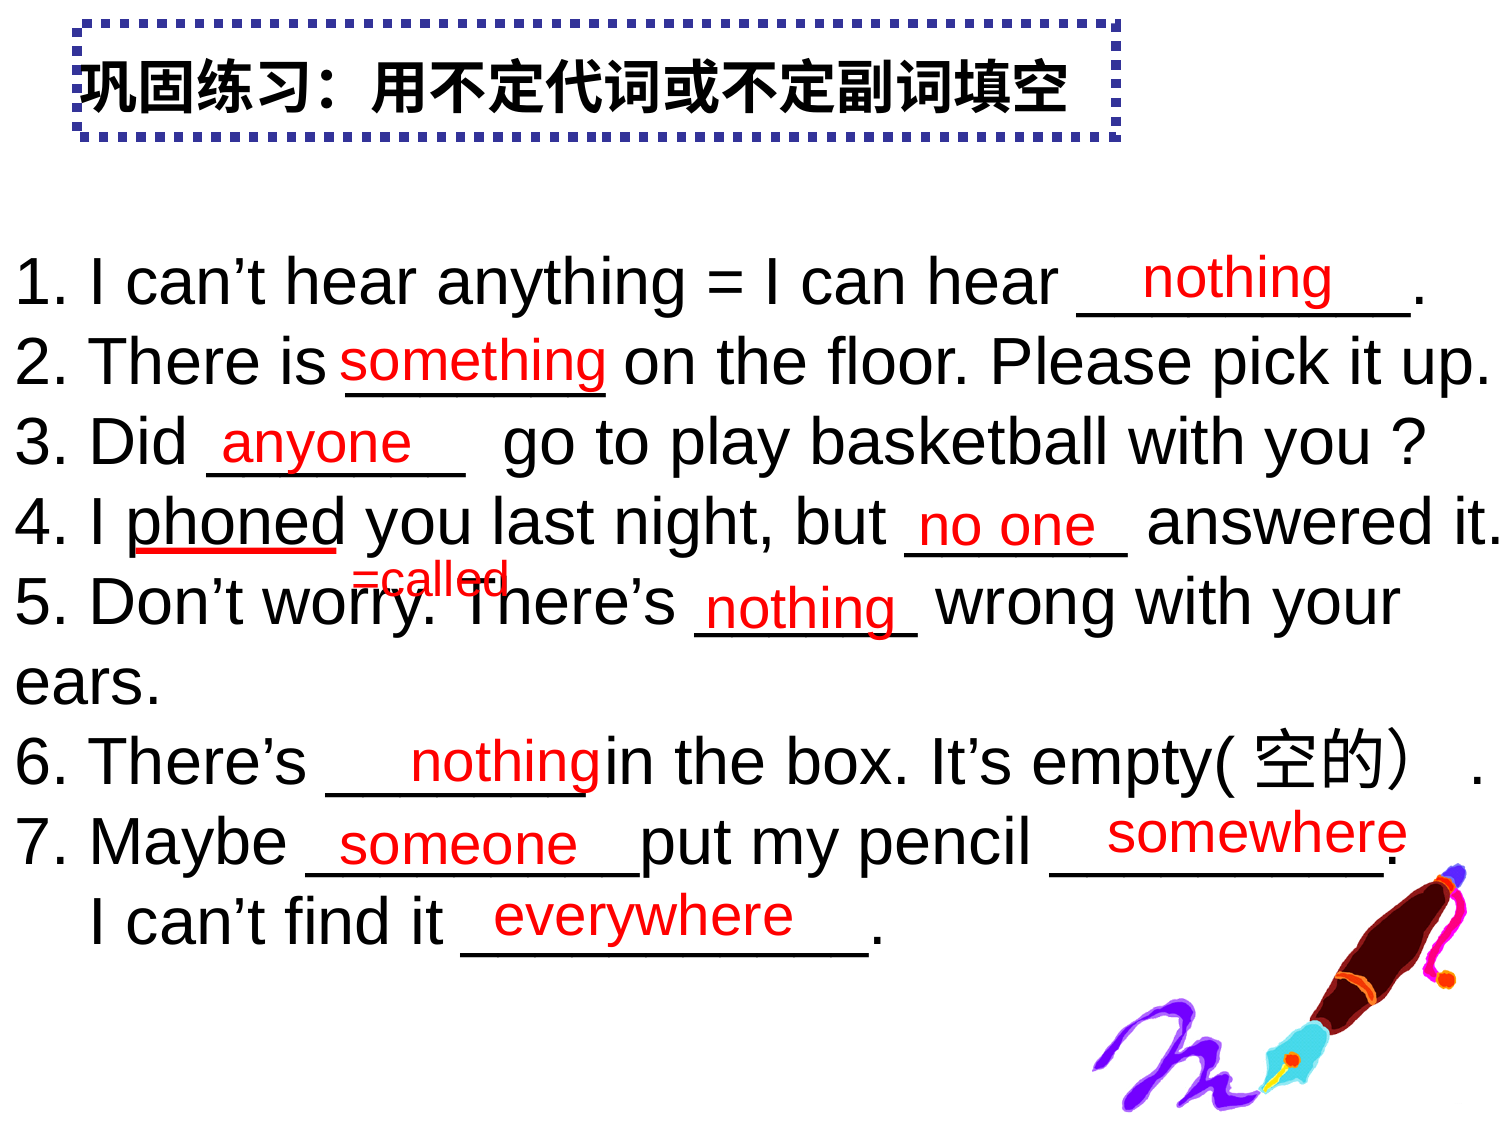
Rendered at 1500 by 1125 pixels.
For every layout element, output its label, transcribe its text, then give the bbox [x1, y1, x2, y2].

text_box anyone [206, 397, 490, 482]
text_box someone [324, 798, 609, 884]
text_box nothing [1128, 231, 1353, 317]
text_box [76, 23, 1117, 138]
text_box 巩固练习：用不定代词或不定副词填空 [64, 42, 1093, 128]
text_box somewhere [1092, 786, 1447, 862]
text_box something [324, 314, 632, 400]
text_box nothing [690, 562, 916, 648]
text_box 1. I can’t hear anything = I can hear _________. 2. There is _______ on the floor. Please pick it up. 3. Did _______ go to play basketball with you ? 4. I phoned you last night, but ______ answered it. 5. Don’t worry. There’s ______ wrong with your ears. 6. There’s _______ in the box. It’s empty(空的）. 7. Maybe _________put my pencil _________. I can’t find it ___________. [0, 170, 1500, 1045]
picture [1092, 863, 1467, 1125]
text_box everywhere [478, 869, 845, 955]
text_box nothing [395, 716, 620, 801]
text_box no one [903, 479, 1129, 565]
text_box =called [336, 538, 538, 614]
